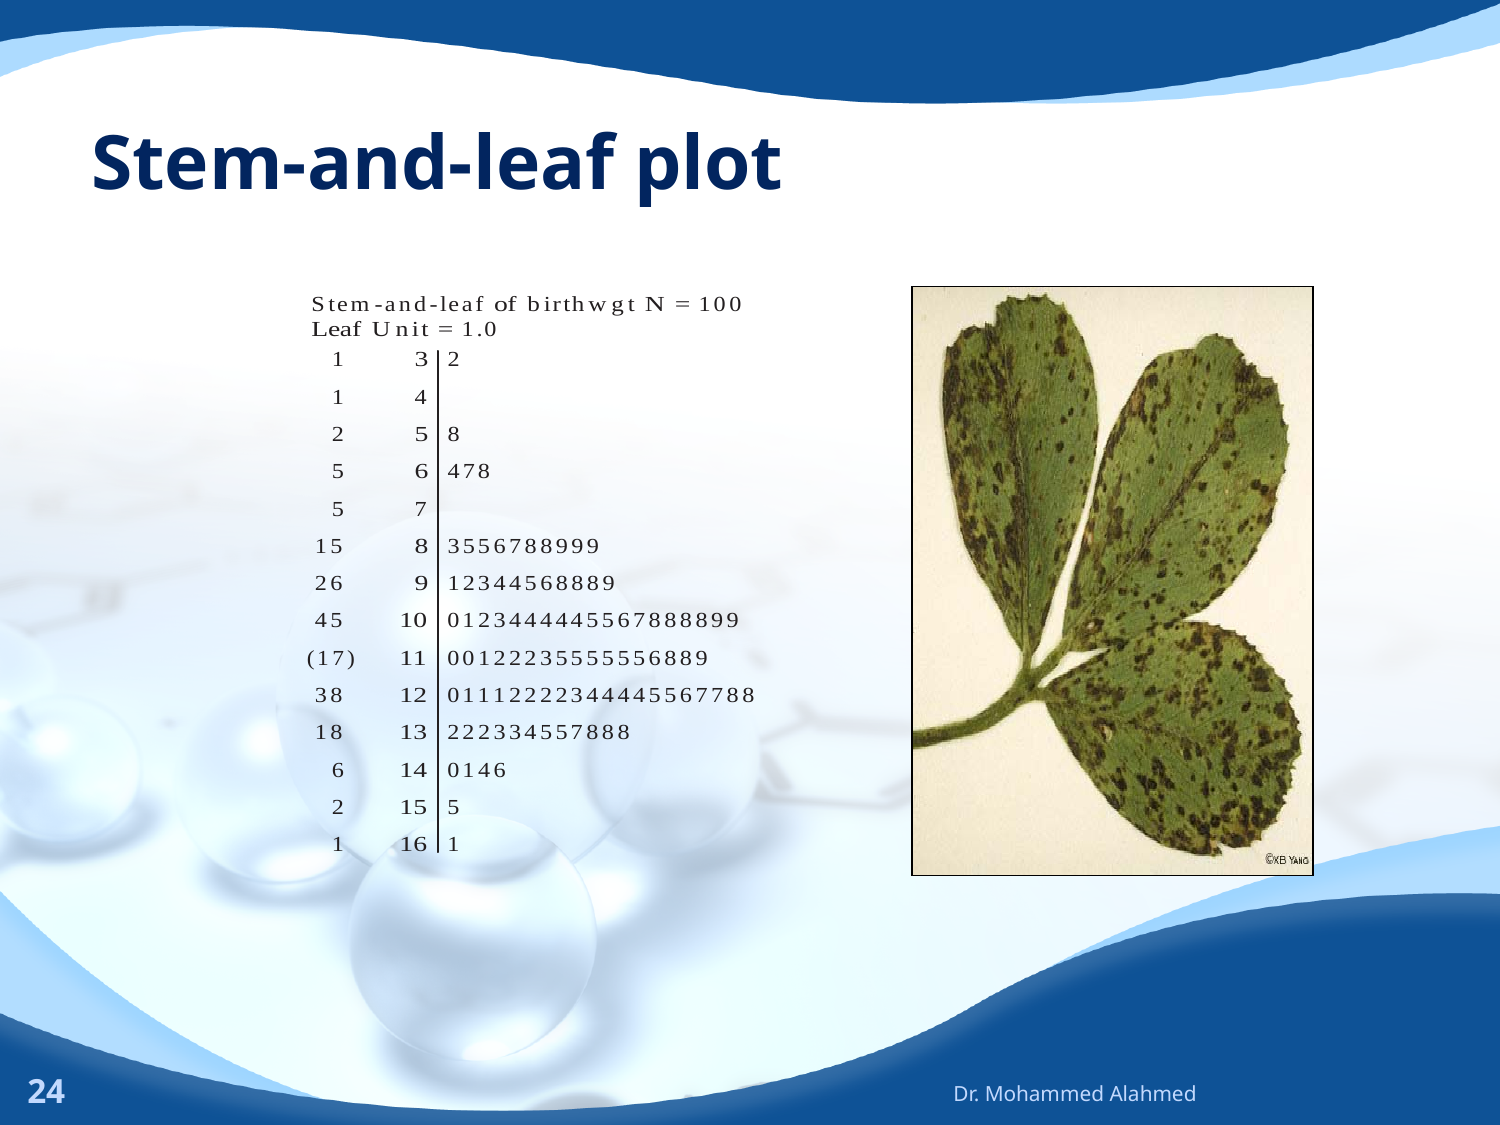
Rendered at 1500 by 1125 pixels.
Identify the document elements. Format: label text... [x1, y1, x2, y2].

title Stem-and-leaf plot [76, 107, 1427, 213]
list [36, 287, 1463, 938]
footer Dr. Mohammed Alahmed [837, 1073, 1313, 1125]
picture [0, 0, 1500, 1125]
slide_number 24 [12, 1062, 363, 1123]
